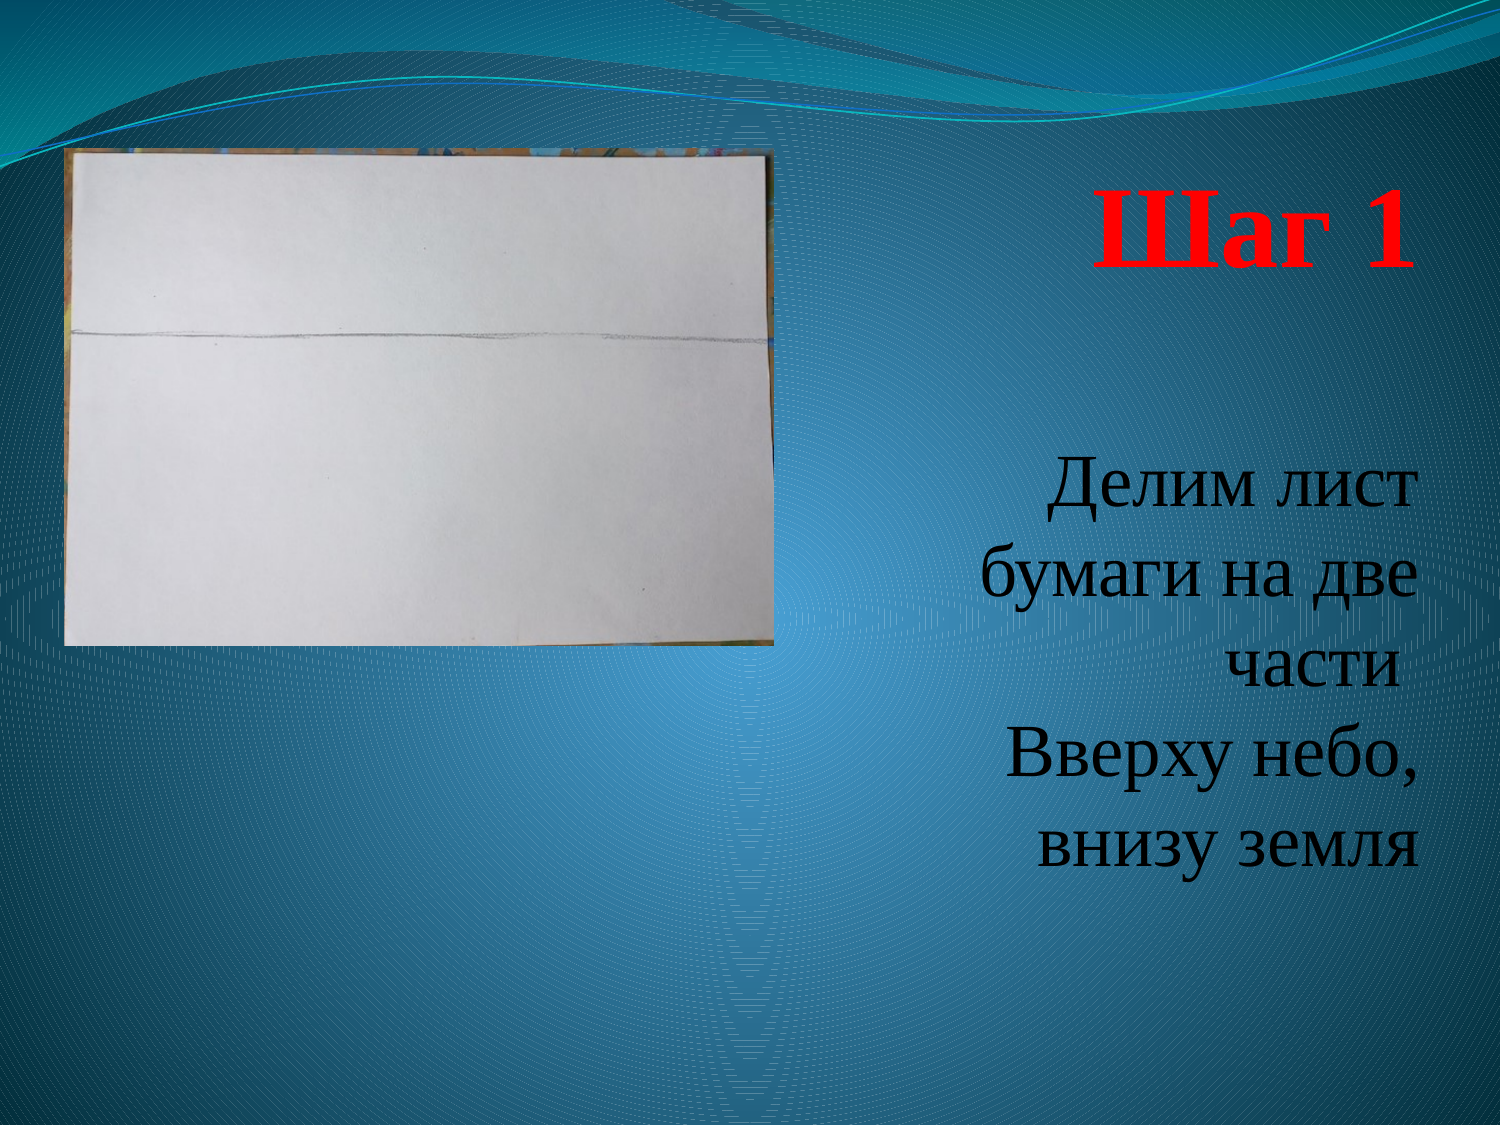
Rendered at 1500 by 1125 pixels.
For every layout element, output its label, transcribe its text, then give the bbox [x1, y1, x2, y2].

picture [64, 148, 774, 646]
title Шаг 1 Делим лист бумаги на две части Вверху небо, внизу земля [785, 90, 1424, 882]
